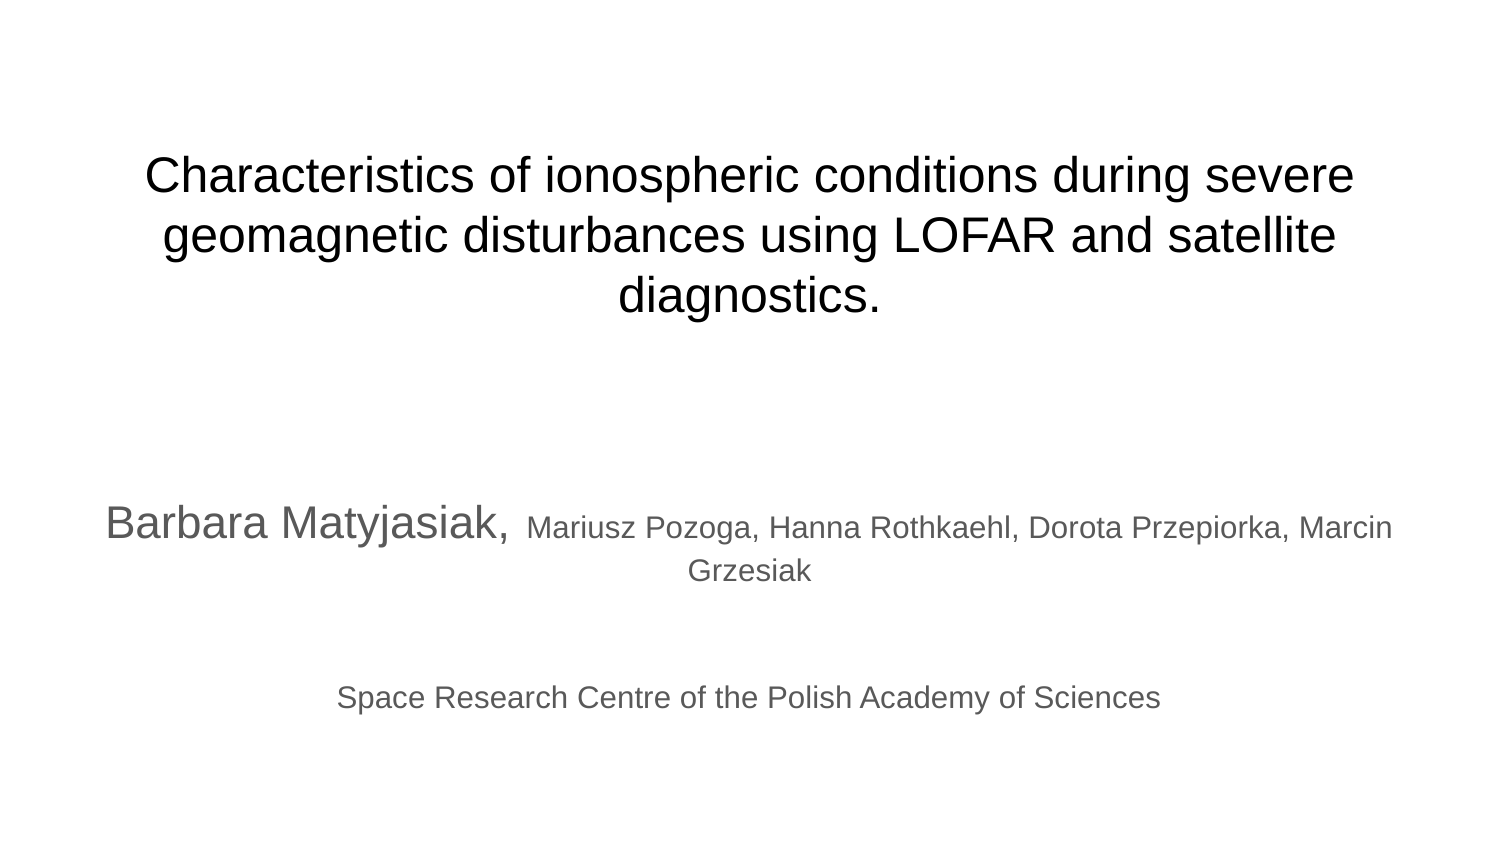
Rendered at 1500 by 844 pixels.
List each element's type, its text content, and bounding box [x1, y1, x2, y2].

text_box Barbara Matyjasiak, Mariusz Pozoga, Hanna Rothkaehl, Dorota Przepiorka, Marcin Grzesiak Space Research Centre of the Polish Academy of Sciences [51, 464, 1449, 595]
text_box Characteristics of ionospheric conditions during severe geomagnetic disturbances using LOFAR and satellite diagnostics. [51, 83, 1449, 338]
